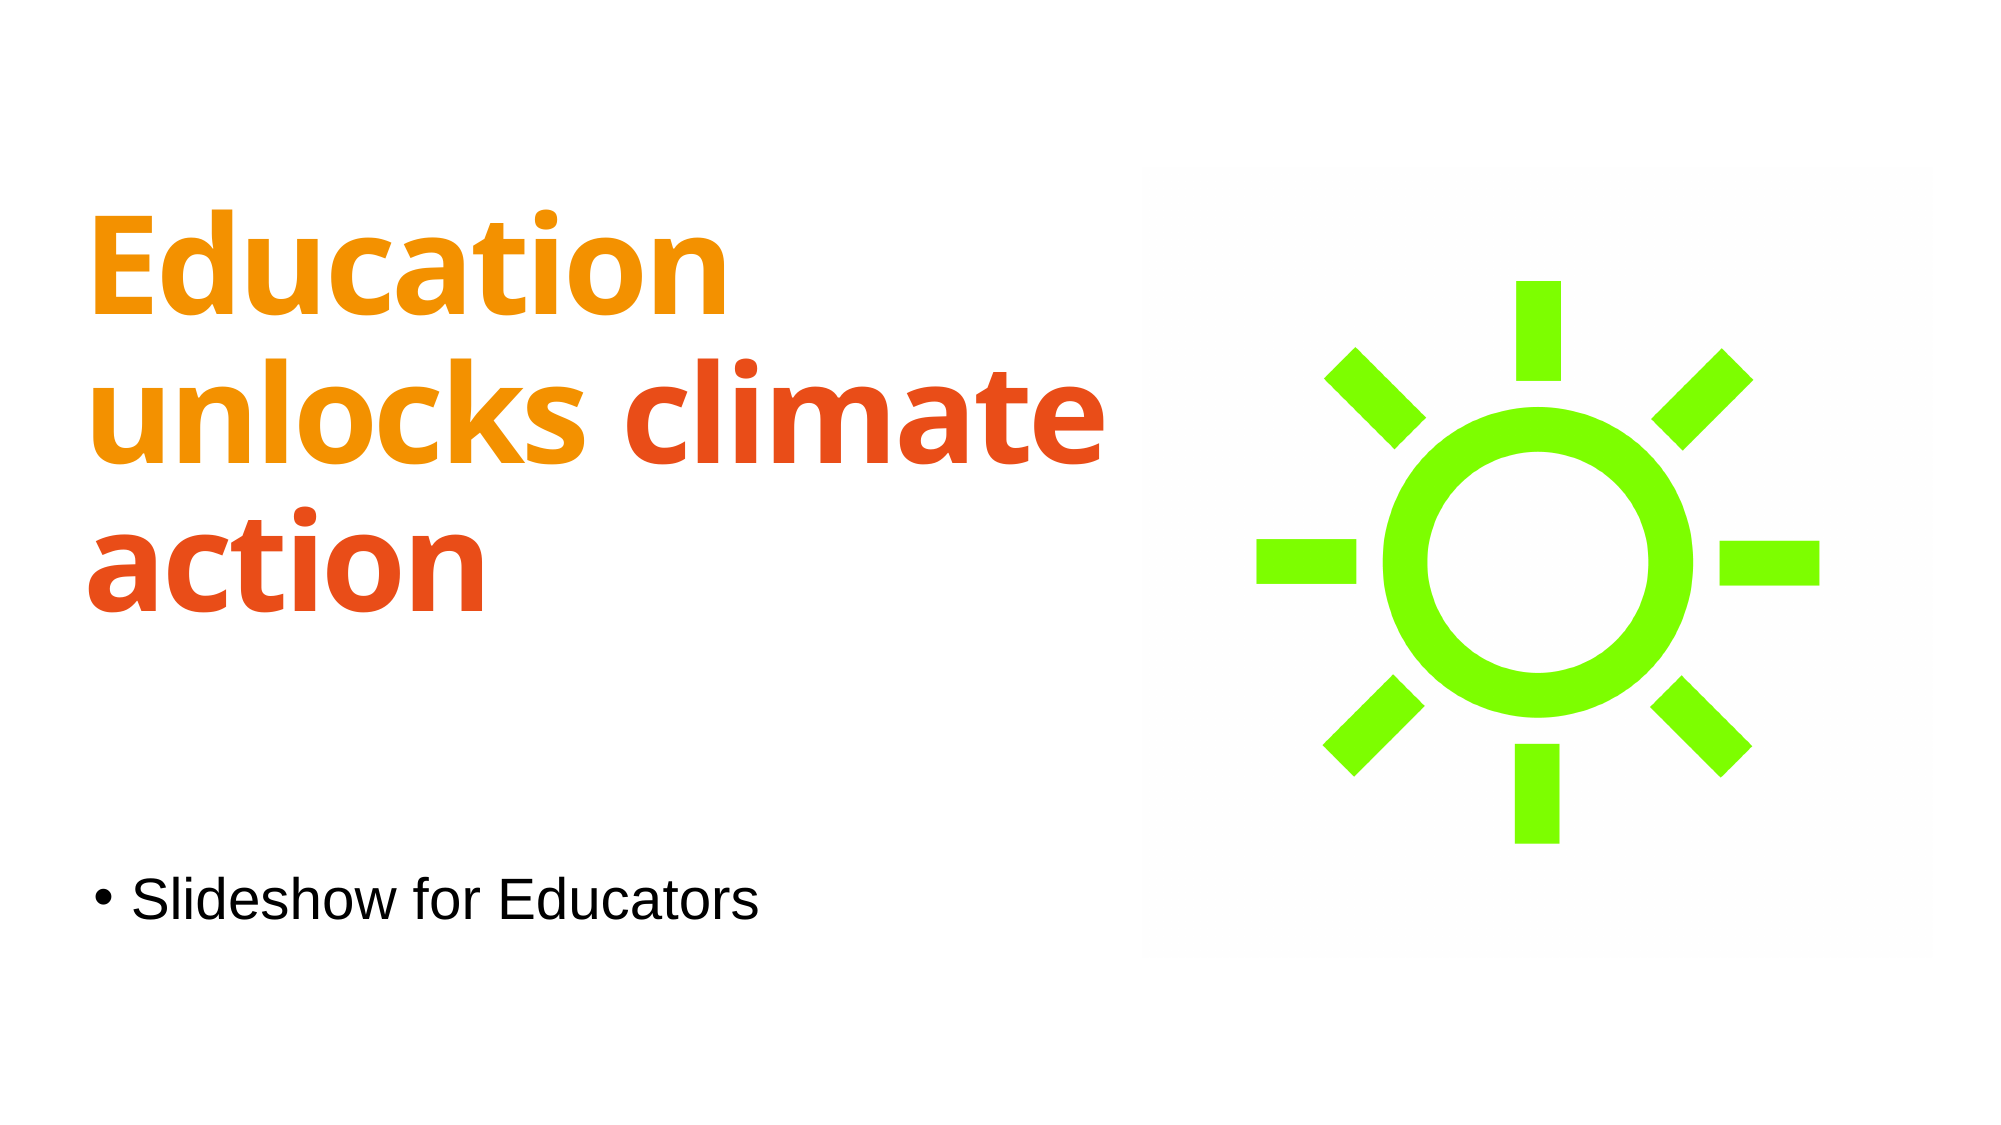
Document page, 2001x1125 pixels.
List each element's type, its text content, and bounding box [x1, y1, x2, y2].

picture [1142, 167, 1933, 958]
list Slideshow for Educators [78, 861, 925, 1071]
title Education unlocks climate action [68, 377, 1142, 650]
